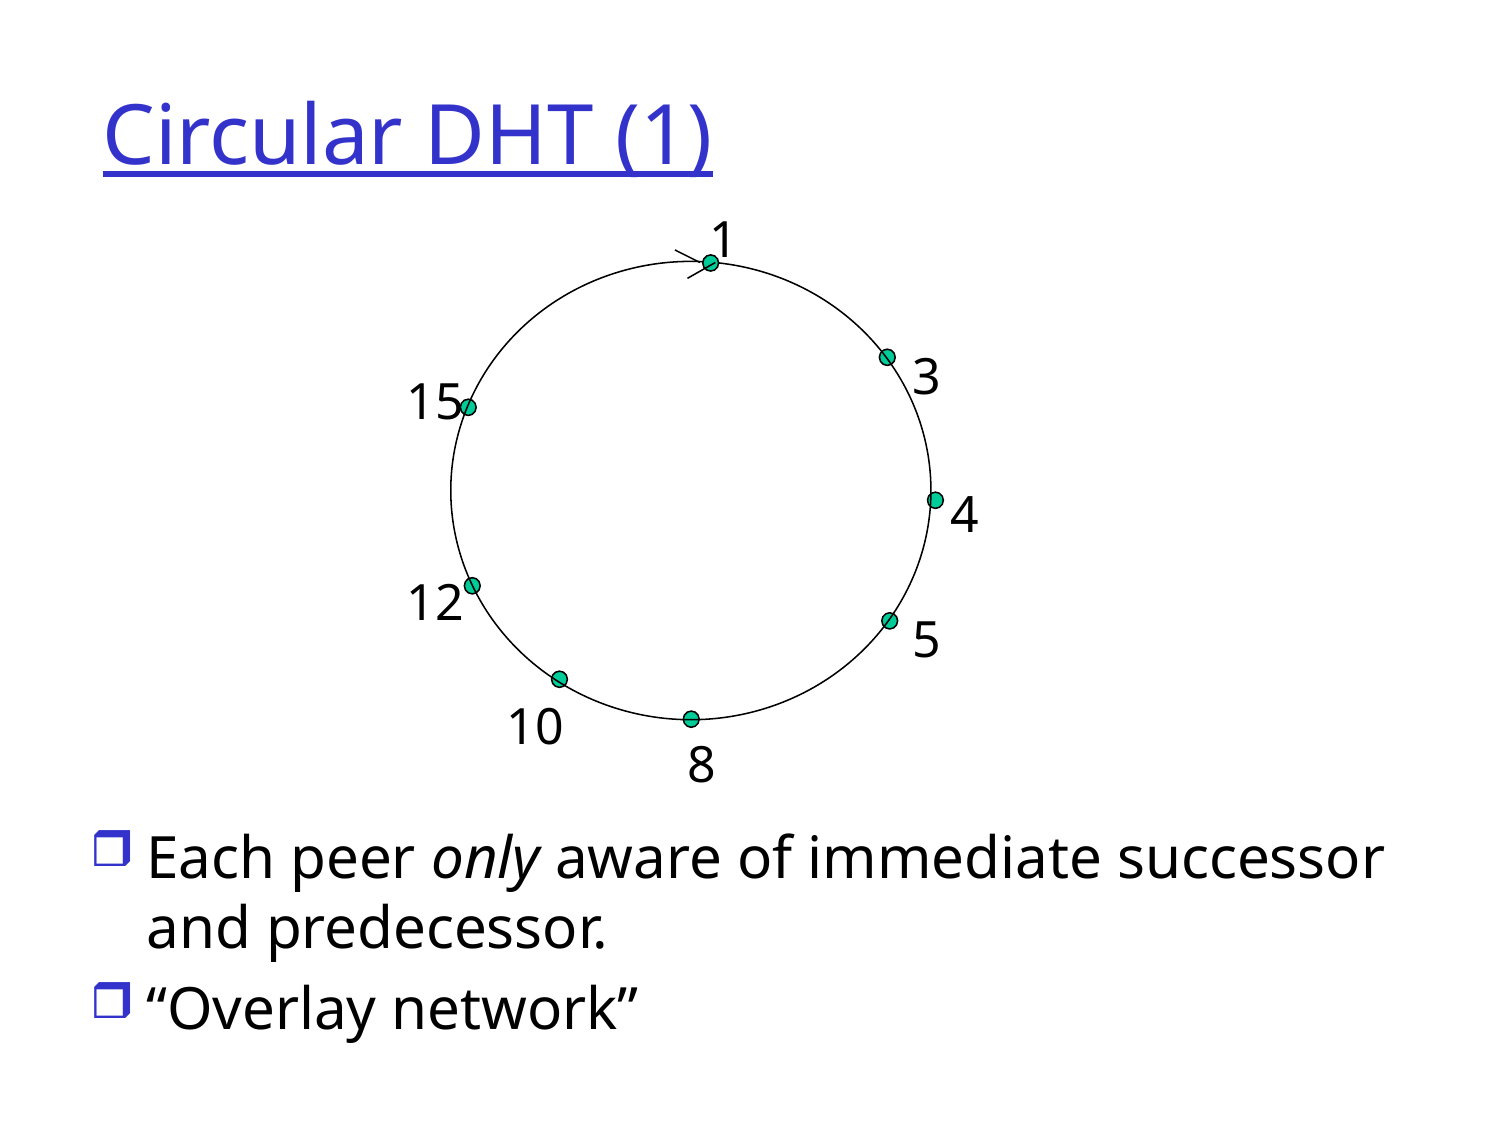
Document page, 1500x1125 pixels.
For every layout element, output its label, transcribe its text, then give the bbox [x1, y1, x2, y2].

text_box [674, 249, 701, 263]
list Each peer only aware of immediate successor and predecessor. “Overlay network” [74, 812, 1426, 1063]
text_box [399, 199, 992, 786]
title Circular DHT (1) [87, 37, 1363, 226]
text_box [687, 262, 716, 279]
